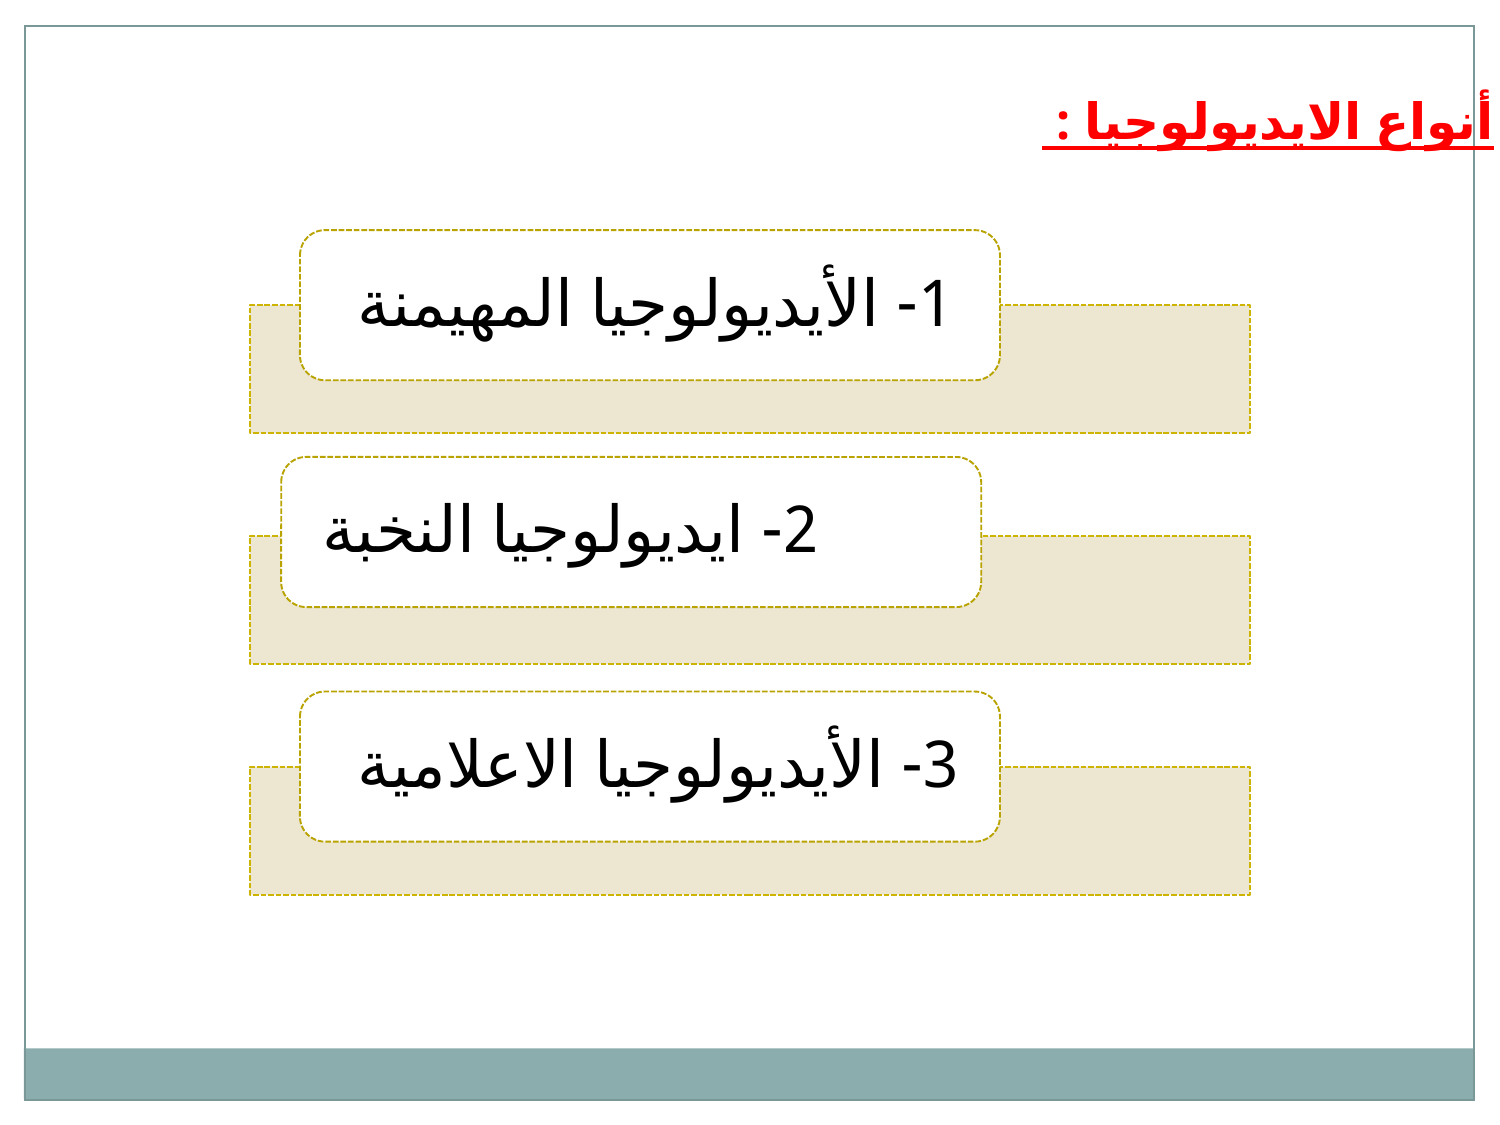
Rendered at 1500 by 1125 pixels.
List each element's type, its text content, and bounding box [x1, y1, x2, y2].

text_box أنواع الايديولوجيا : [1027, 81, 1500, 157]
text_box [249, 228, 1251, 897]
